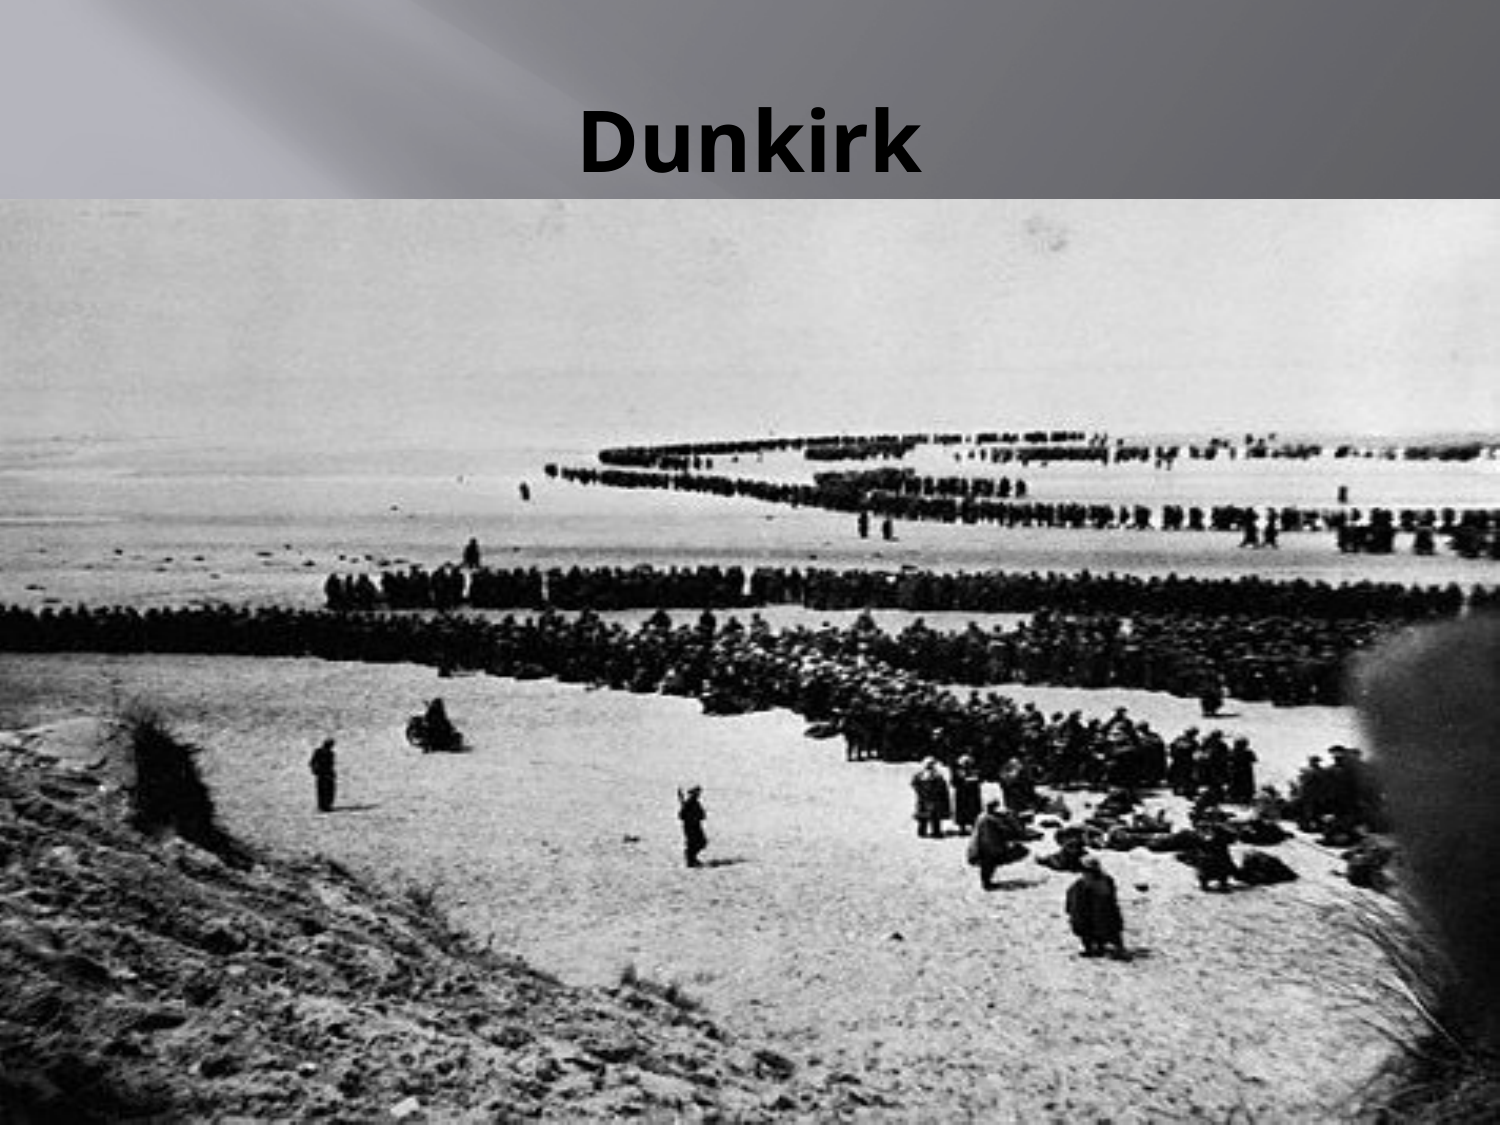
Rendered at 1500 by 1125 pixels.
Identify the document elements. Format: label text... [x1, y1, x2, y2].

picture [0, 199, 1500, 1125]
title Dunkirk [75, 45, 1425, 199]
